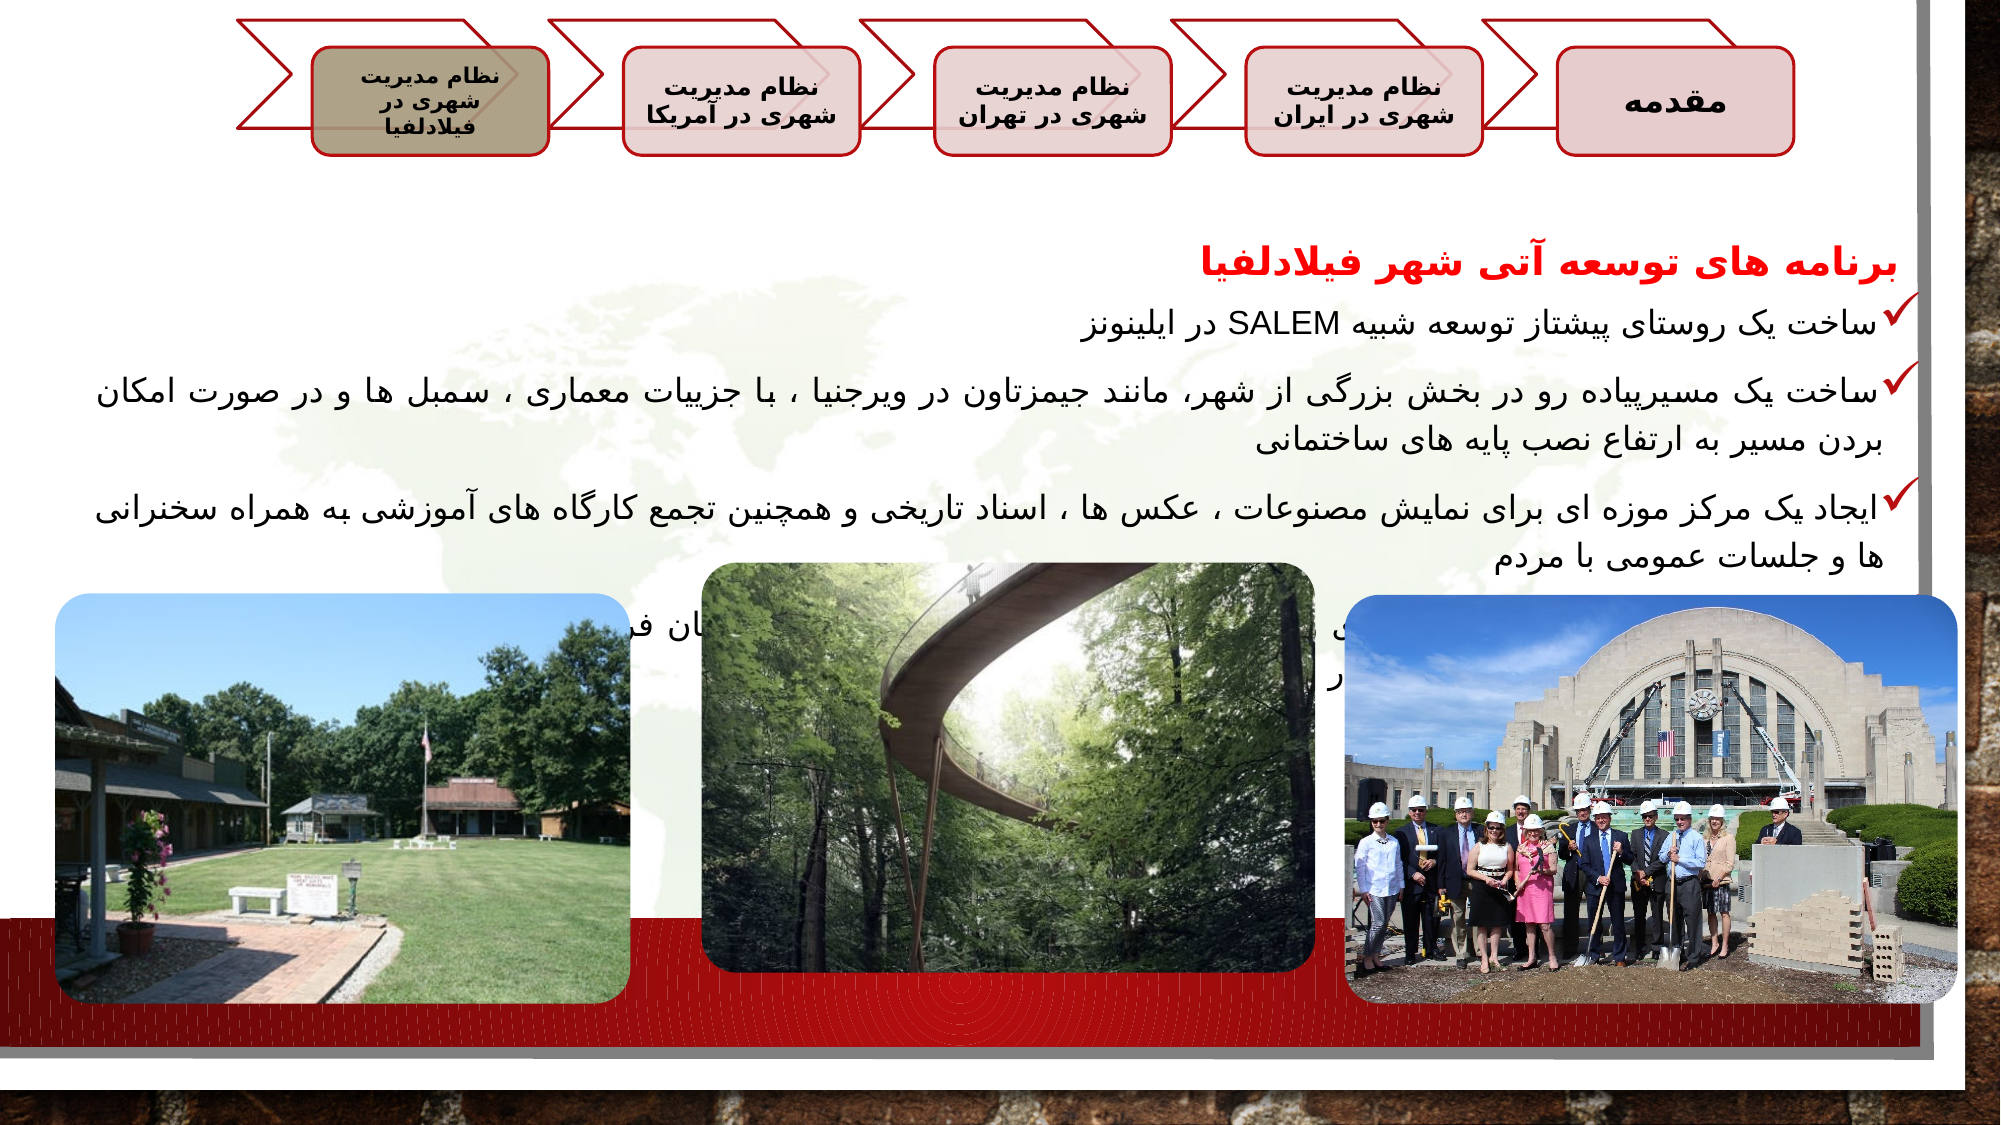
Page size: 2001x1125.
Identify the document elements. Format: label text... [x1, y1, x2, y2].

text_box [237, 6, 1795, 169]
list ساخت یک روستای پیشتاز توسعه شبیه salem در ایلینونز ساخت یک مسیرپیاده رو در بخش بزرگی از شهر، مانند جیمزتاون در ویرجنیا ، با جزییات معماری ، سمبل ها و در صورت امکان بردن مسیر به ارتفاع نصب پایه های ساختمانی ایجاد یک مرکز موزه ای برای نمایش مصنوعات ، عکس ها ، اسناد تاریخی و همچنین تجمع کارگاه های آموزشی به همراه سخنرانی ها و جلسات عمومی با مردم ایجا پارک های تفریحی که فعالیت های ورزشی و پیک نیک را یکجا برای بازدیدکنندگان فراهم کرده و در آن اطلاعات تاریخی و باستان شناسی را در سایت های مجزا در اختیار مردم قرار دهد. [79, 296, 1938, 756]
text_box برنامه های توسعه آتی شهر فیلادلفیا [1141, 229, 1914, 291]
picture [0, 0, 2001, 1125]
